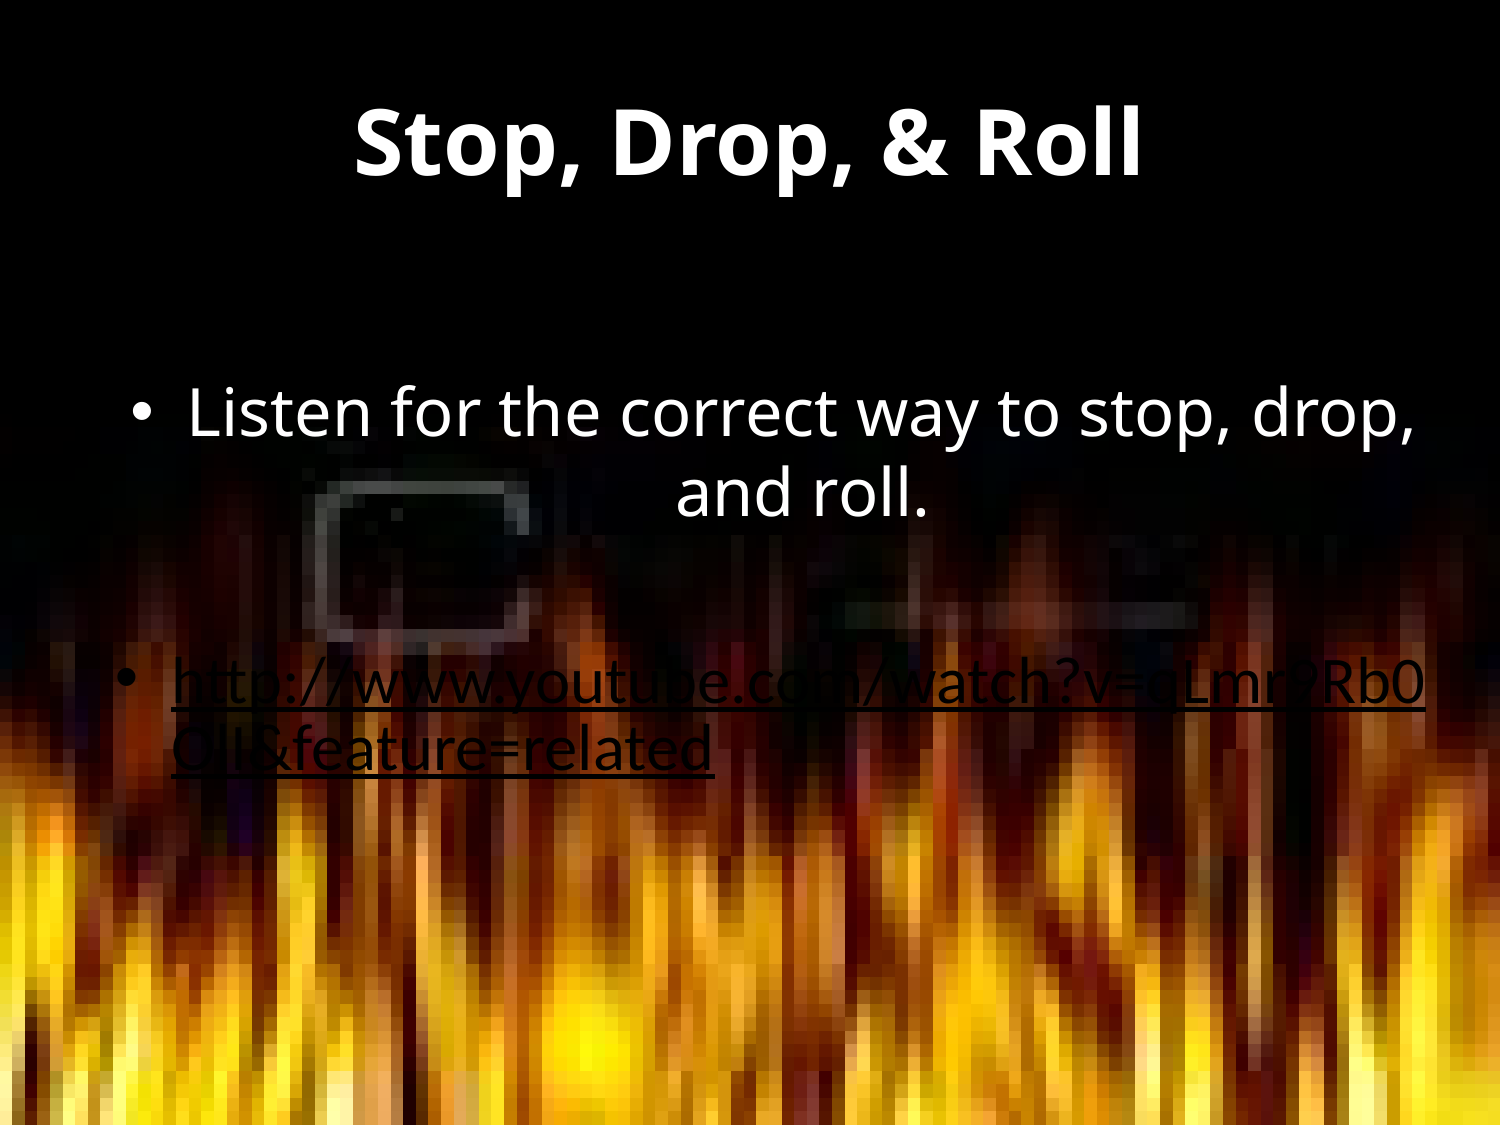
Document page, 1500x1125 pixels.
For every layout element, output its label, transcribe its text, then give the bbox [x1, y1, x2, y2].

title Stop, Drop, & Roll [75, 45, 1425, 233]
picture [0, 0, 1500, 1125]
list Listen for the correct way to stop, drop, and roll. http://www.youtube.com/watch?v=qLmr9Rb0OlI&feature=related [99, 362, 1450, 875]
